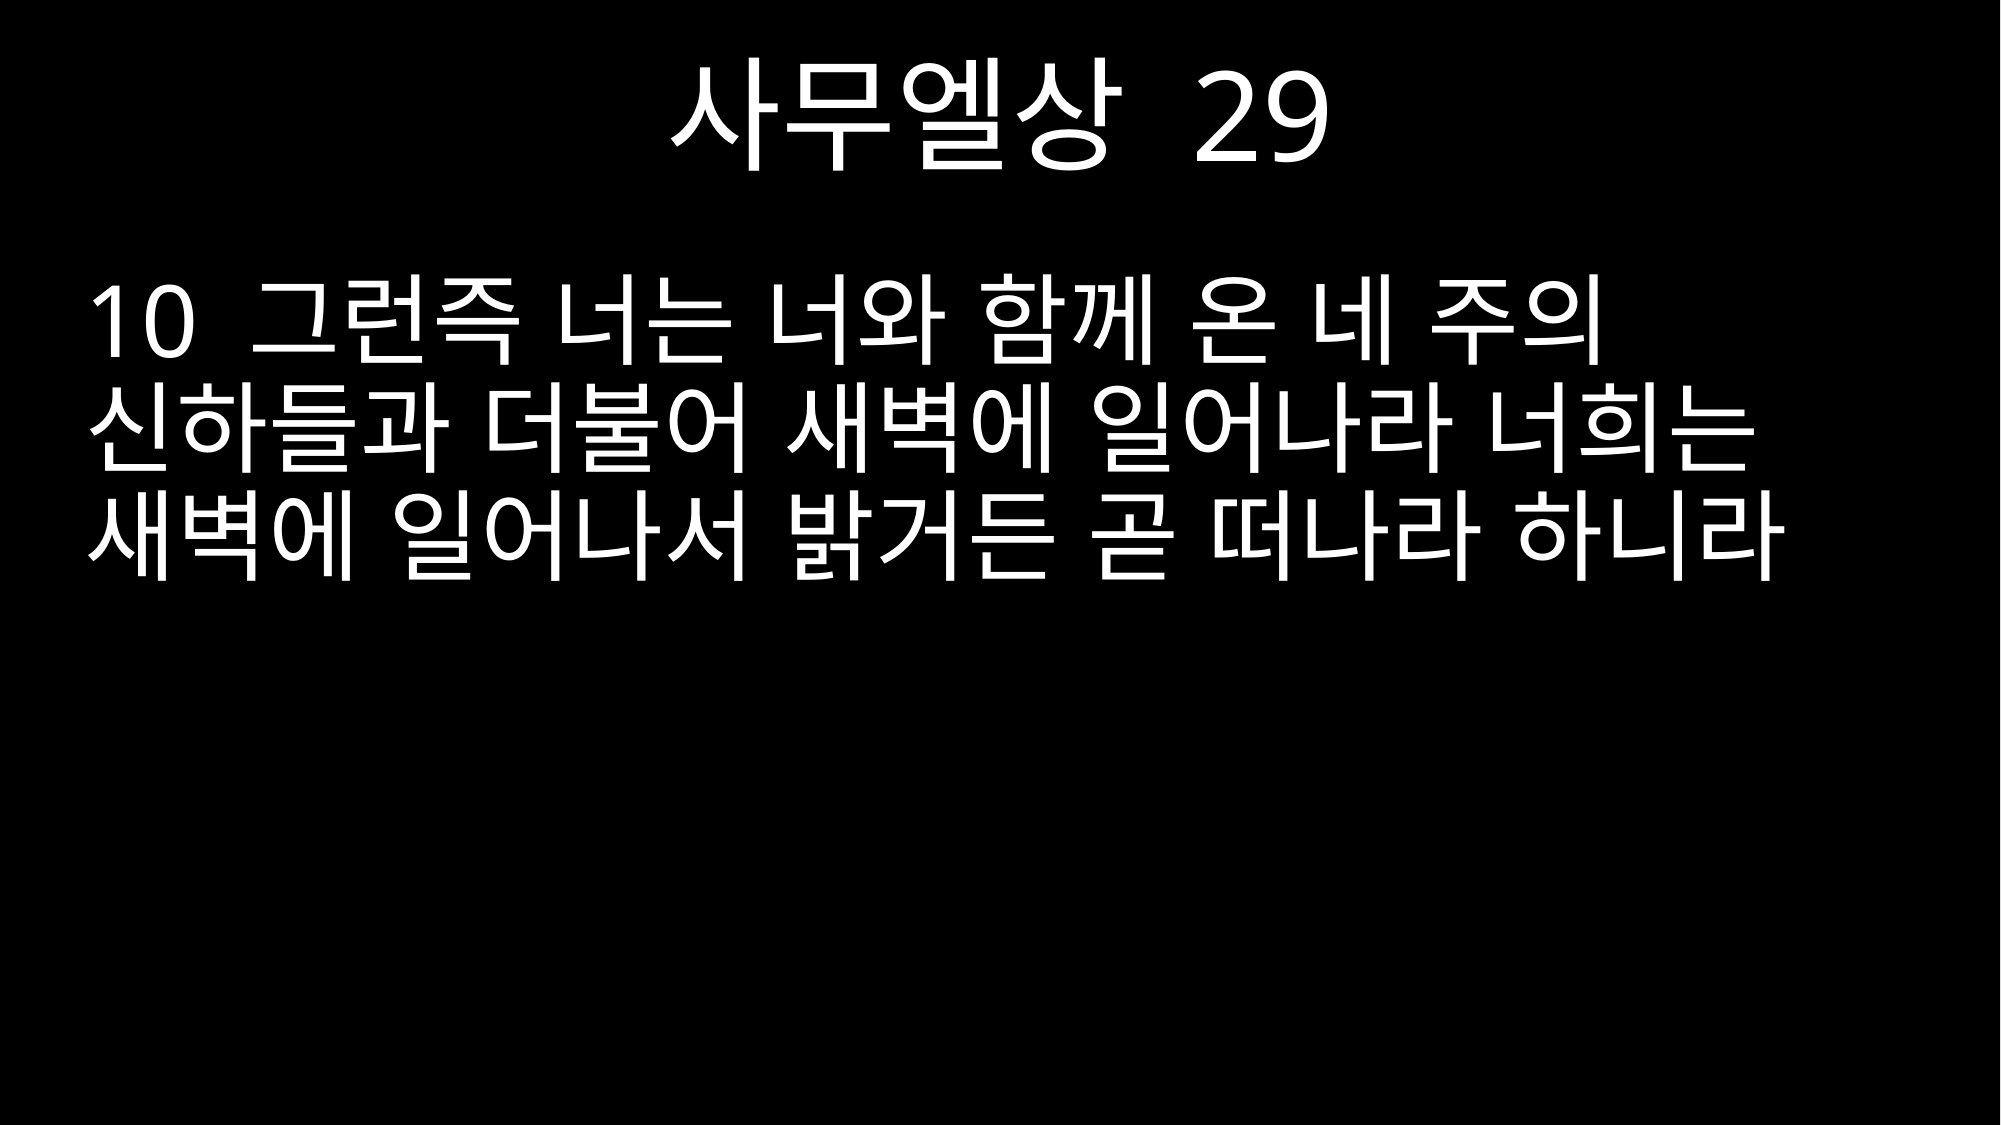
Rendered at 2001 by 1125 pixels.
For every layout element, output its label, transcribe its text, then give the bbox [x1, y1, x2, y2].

list 10 그런즉 너는 너와 함께 온 네 주의 신하들과 더불어 새벽에 일어나라 너희는 새벽에 일어나서 밝거든 곧 떠나라 하니라 [69, 263, 1953, 423]
picture [0, 0, 2001, 1125]
footer 사무엘상 29 [0, 32, 2000, 192]
